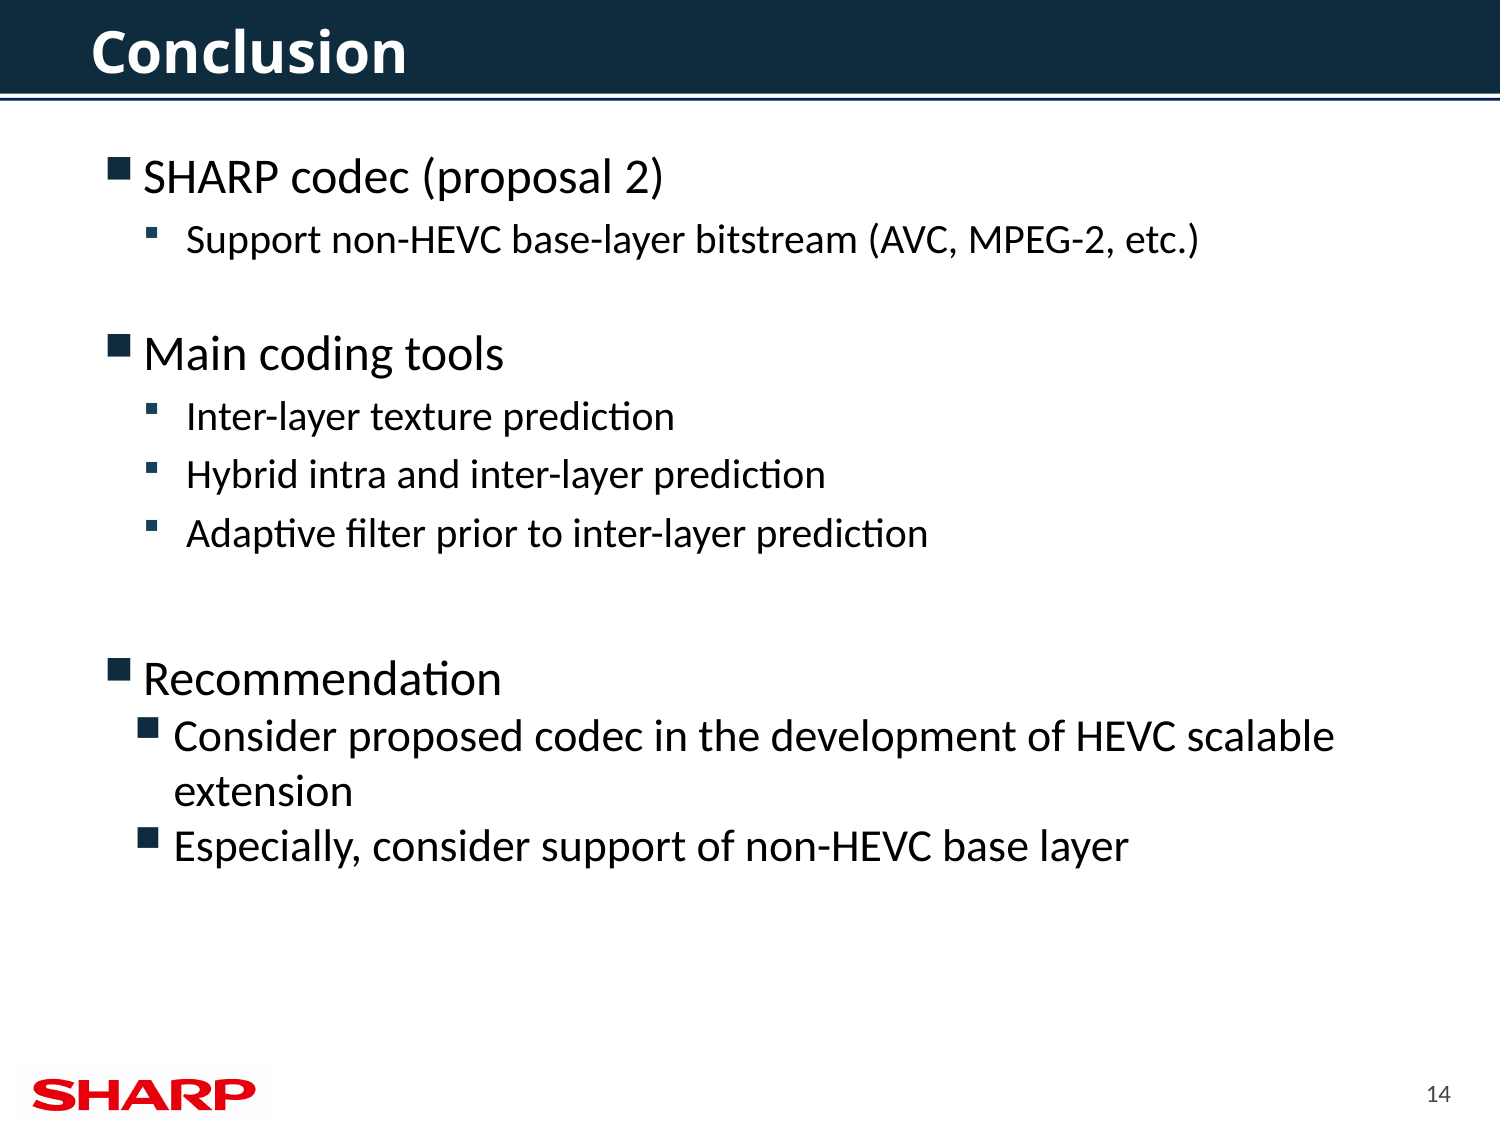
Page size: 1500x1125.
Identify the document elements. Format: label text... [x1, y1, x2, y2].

list SHARP codec (proposal 2) Support non-HEVC base-layer bitstream (AVC, MPEG-2, etc.) Main coding tools Inter-layer texture prediction Hybrid intra and inter-layer prediction Adaptive filter prior to inter-layer prediction Recommendation Consider proposed codec in the development of HEVC scalable extension Especially, consider support of non-HEVC base layer [74, 128, 1459, 935]
title Conclusion [74, 15, 1426, 85]
picture [17, 1064, 271, 1125]
slide_number 14 [1345, 1062, 1467, 1108]
